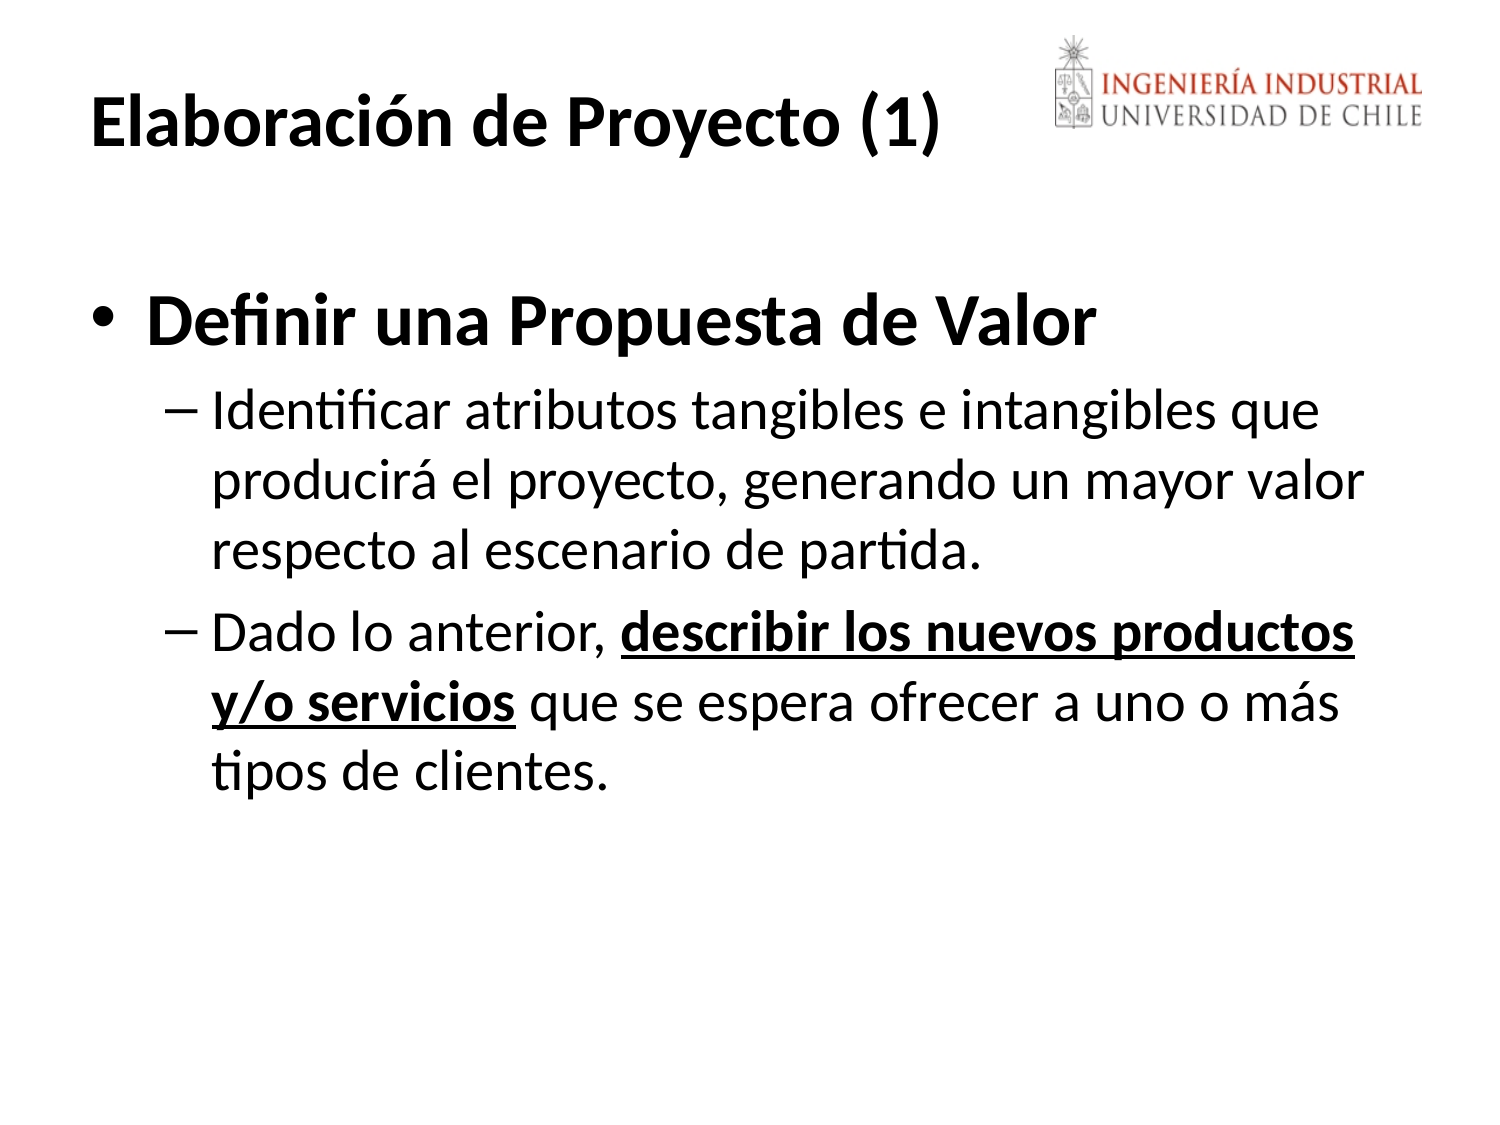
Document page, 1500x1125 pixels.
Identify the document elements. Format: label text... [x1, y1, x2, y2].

list Definir una Propuesta de Valor Identificar atributos tangibles e intangibles que producirá el proyecto, generando un mayor valor respecto al escenario de partida. Dado lo anterior, describir los nuevos productos y/o servicios que se espera ofrecer a uno o más tipos de clientes. [75, 262, 1425, 1005]
title Elaboración de Proyecto (1) [75, 45, 1425, 188]
picture [1055, 35, 1422, 45]
